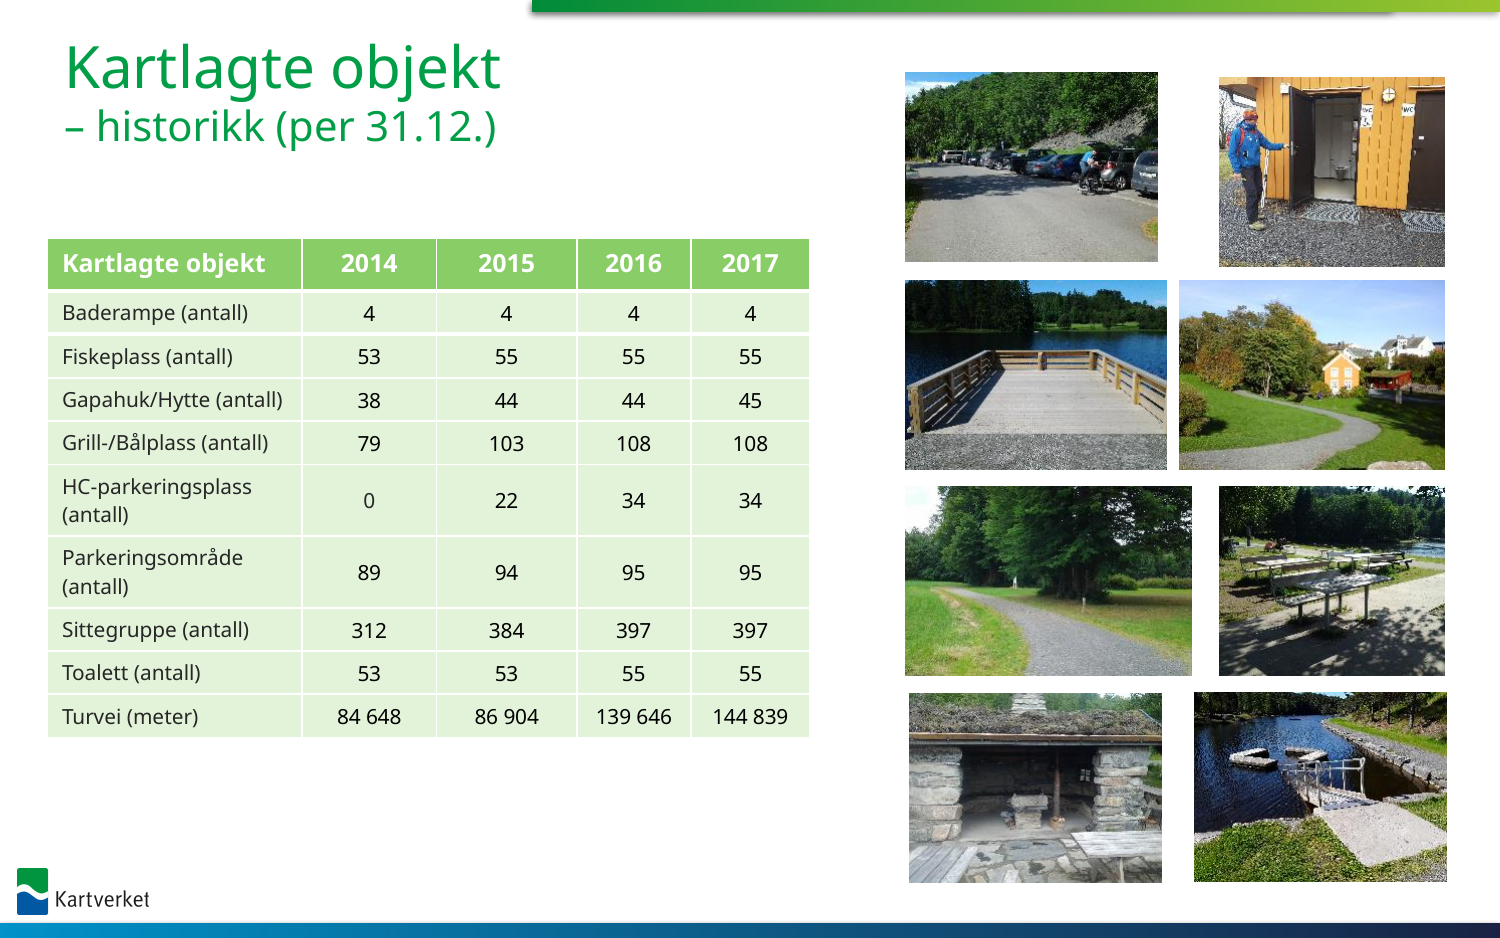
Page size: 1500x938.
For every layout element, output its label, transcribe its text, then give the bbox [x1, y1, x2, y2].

picture [905, 72, 1158, 262]
table_cell 55 [437, 336, 576, 377]
table_cell Sittegruppe (antall) [48, 609, 301, 650]
table_cell 22 [437, 465, 576, 535]
table_header 2016 [578, 239, 690, 289]
table_cell Fiskeplass (antall) [48, 336, 301, 377]
table_cell Toalett (antall) [48, 652, 301, 693]
table_cell 55 [578, 652, 690, 693]
table_cell 4 [303, 293, 436, 332]
picture [1219, 486, 1445, 676]
text_box Kartlagte objekt – historikk (per 31.12.) [49, 14, 1431, 158]
table_cell 4 [578, 293, 690, 332]
table_cell 312 [303, 609, 436, 650]
table_cell 139 646 [578, 695, 690, 737]
picture [905, 280, 1167, 470]
table_cell 38 [303, 379, 436, 420]
table_cell 108 [578, 422, 690, 464]
table_cell Gapahuk/Hytte (antall) [48, 379, 301, 420]
table_cell Parkeringsområde (antall) [48, 537, 301, 607]
table_cell 34 [578, 465, 690, 535]
table_cell 95 [578, 537, 690, 607]
table_cell Turvei (meter) [48, 695, 301, 737]
table_cell 144 839 [692, 695, 809, 737]
table_cell 4 [437, 293, 576, 332]
picture [909, 693, 1163, 884]
table_cell 94 [437, 537, 576, 607]
picture [1179, 280, 1445, 470]
table_cell 108 [692, 422, 809, 464]
table_cell Baderampe (antall) [48, 293, 301, 332]
table_cell 397 [692, 609, 809, 650]
table_cell 45 [692, 379, 809, 420]
picture [905, 486, 1193, 676]
table_cell 53 [303, 652, 436, 693]
table_cell 55 [692, 652, 809, 693]
picture [1194, 692, 1448, 882]
table_cell 86 904 [437, 695, 576, 737]
picture [1219, 77, 1445, 267]
table_cell 44 [578, 379, 690, 420]
table_cell 84 648 [303, 695, 436, 737]
table_cell 44 [437, 379, 576, 420]
table_cell 384 [437, 609, 576, 650]
table_cell 53 [303, 336, 436, 377]
table_cell Grill-/Bålplass (antall) [48, 422, 301, 464]
table_header 2014 [303, 239, 436, 289]
table_cell 55 [578, 336, 690, 377]
table_cell 34 [692, 465, 809, 535]
table_cell 55 [692, 336, 809, 377]
table_cell 4 [692, 293, 809, 332]
table_header 2015 [437, 239, 576, 289]
table_cell 79 [303, 422, 436, 464]
table_cell 103 [437, 422, 576, 464]
table_header Kartlagte objekt [48, 239, 301, 289]
table_cell 397 [578, 609, 690, 650]
table_cell 53 [437, 652, 576, 693]
table_cell 95 [692, 537, 809, 607]
table_cell 0 [303, 465, 436, 535]
table_cell HC-parkeringsplass (antall) [48, 465, 301, 535]
table_cell 89 [303, 537, 436, 607]
table_header 2017 [692, 239, 809, 289]
